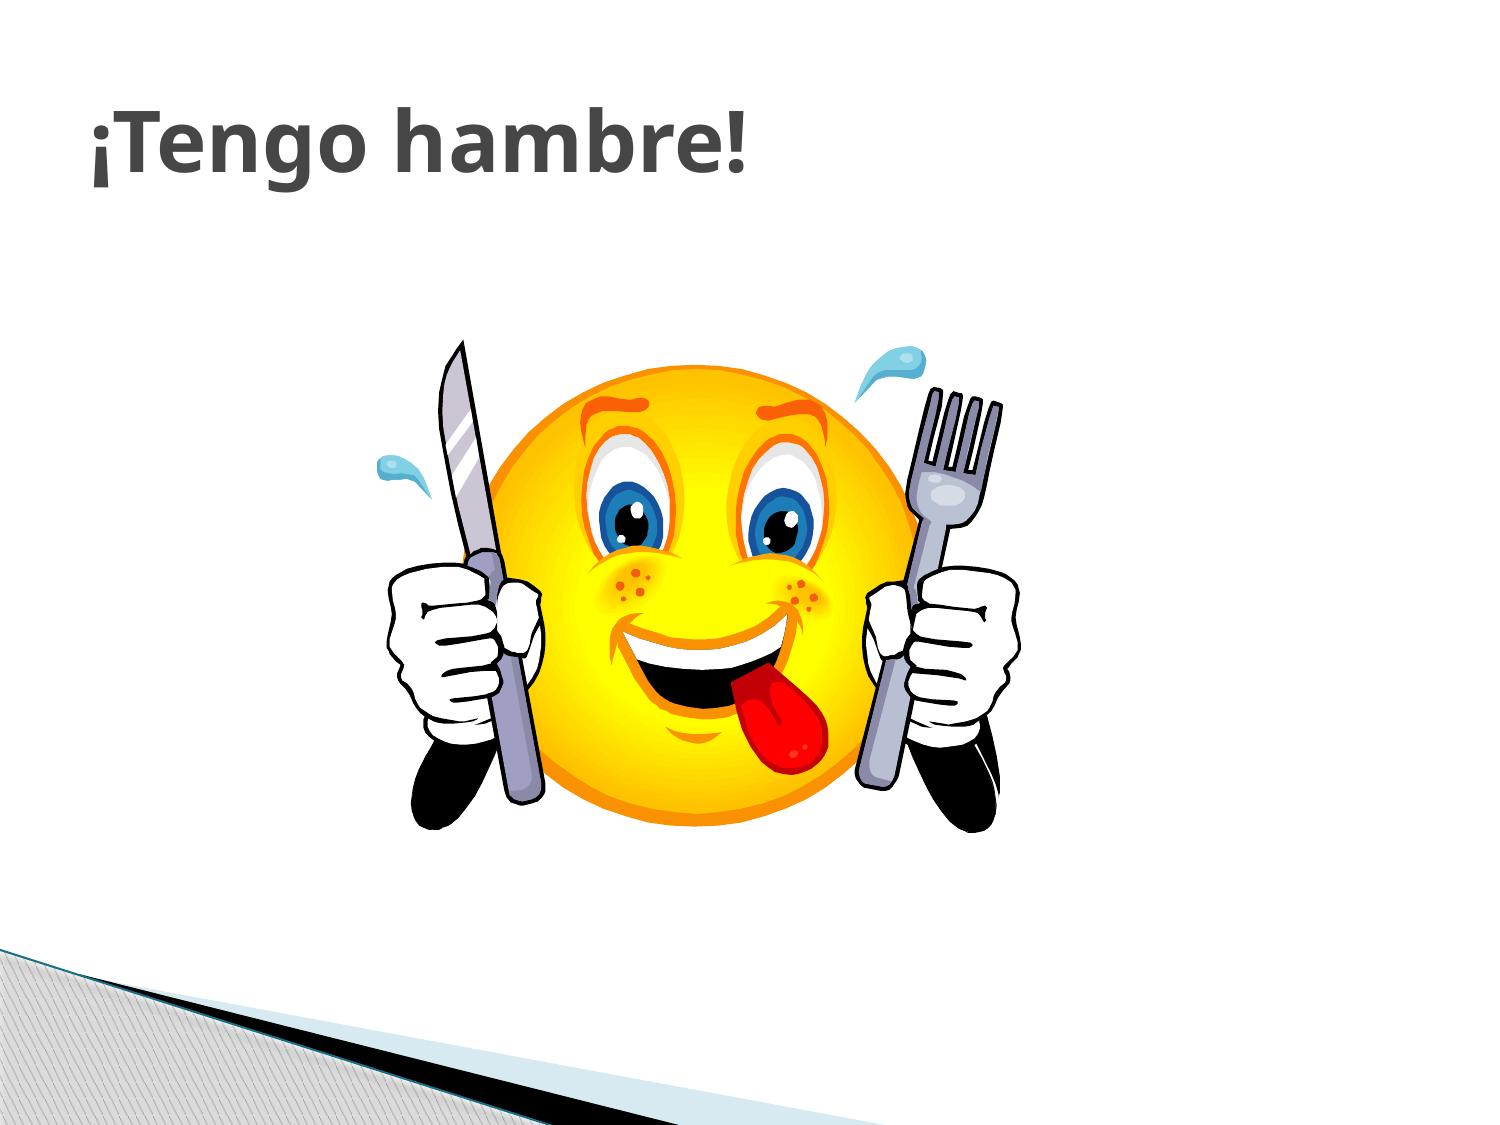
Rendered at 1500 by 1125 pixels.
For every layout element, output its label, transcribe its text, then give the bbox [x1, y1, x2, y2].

picture [374, 337, 1024, 836]
title ¡Tengo hambre! [75, 45, 1425, 233]
